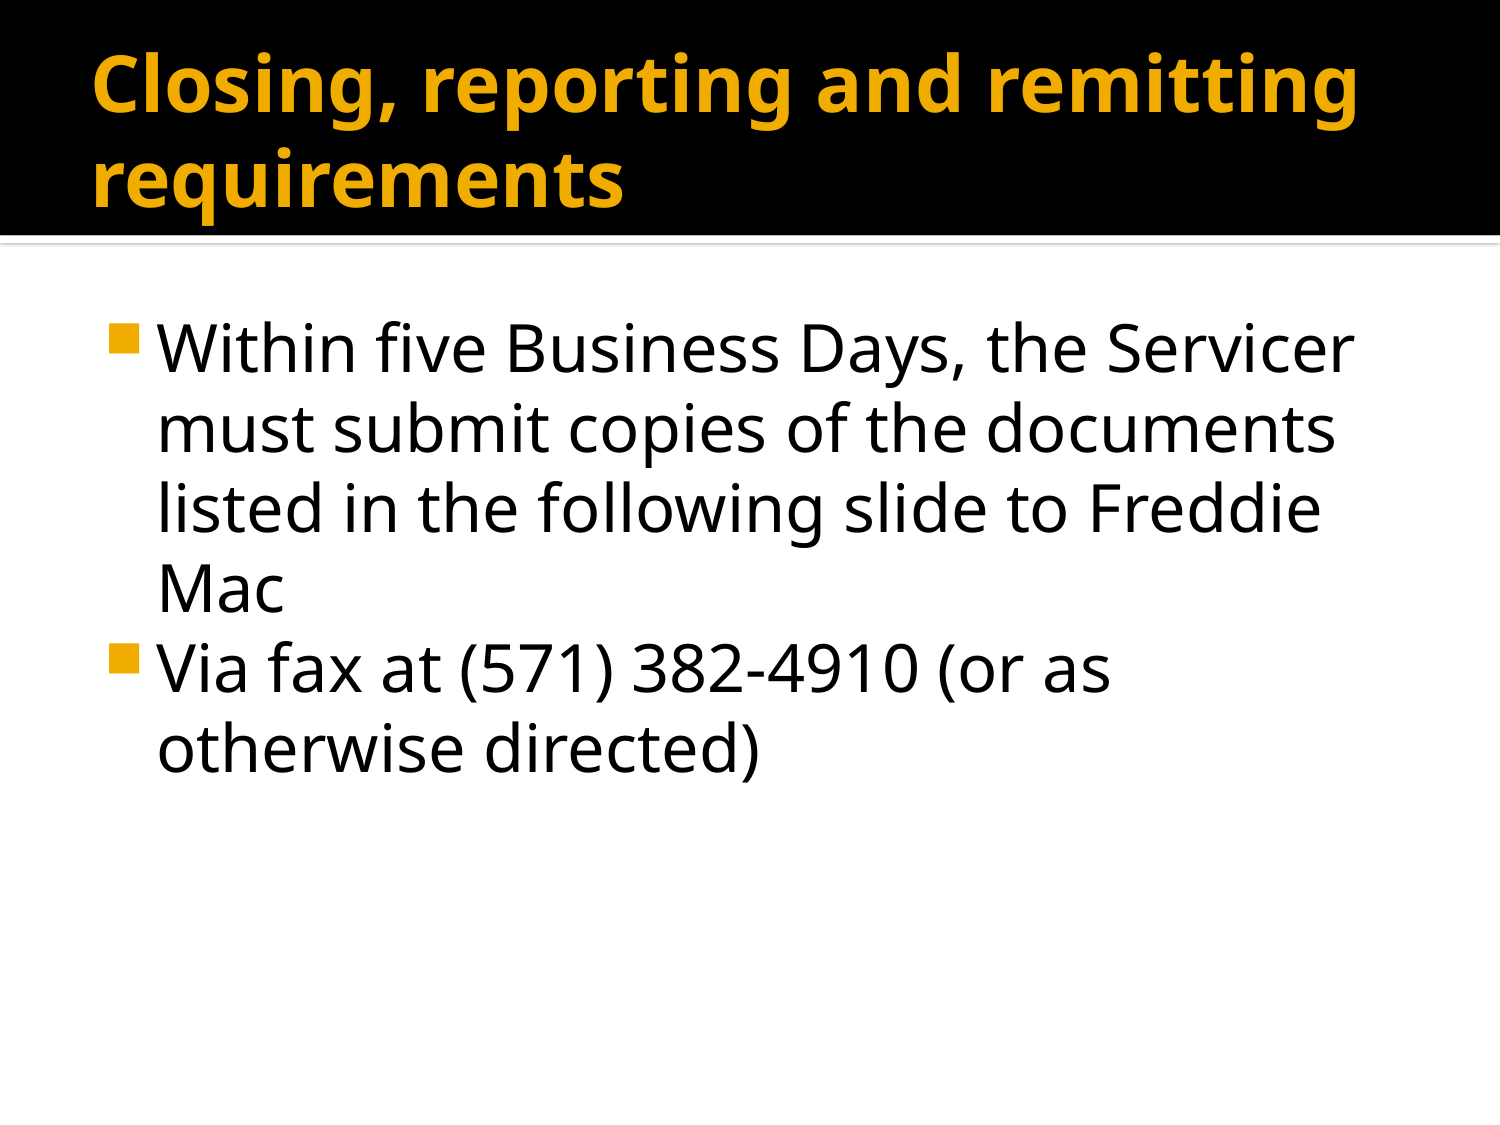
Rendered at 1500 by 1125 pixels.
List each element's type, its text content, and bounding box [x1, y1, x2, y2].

title Closing, reporting and remitting requirements [75, 25, 1425, 231]
list Within five Business Days, the Servicer must submit copies of the documents listed in the following slide to Freddie Mac Via fax at (571) 382-4910 (or as otherwise directed) [75, 291, 1425, 1050]
